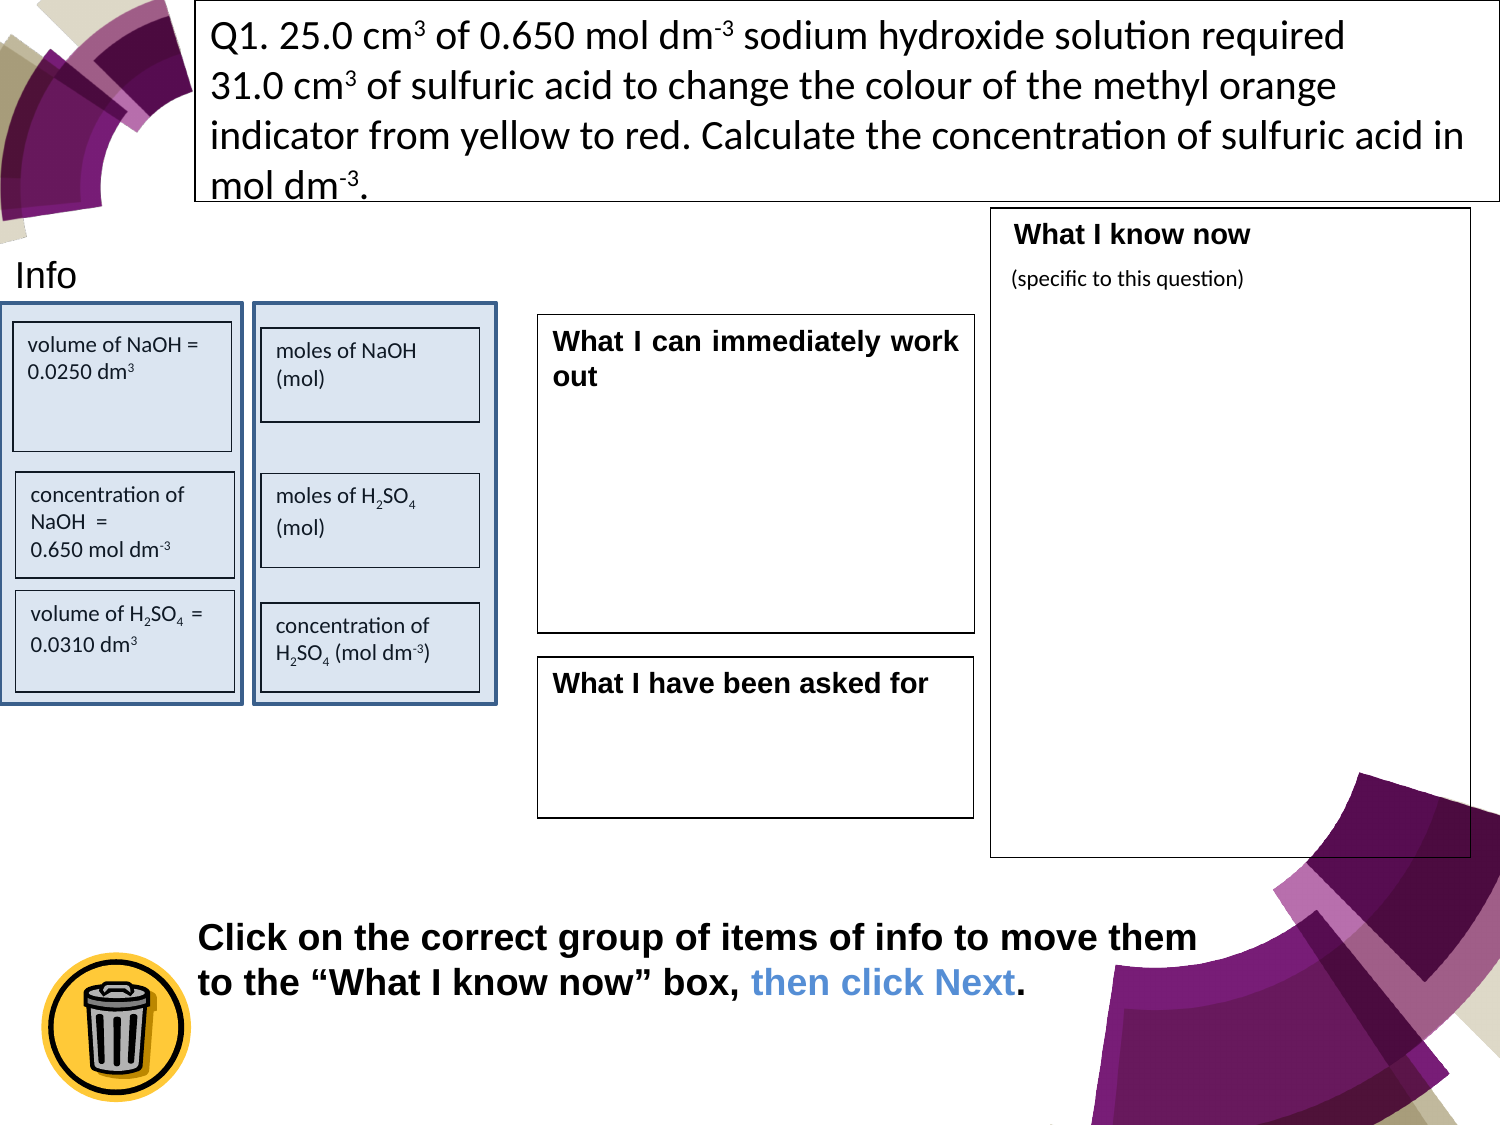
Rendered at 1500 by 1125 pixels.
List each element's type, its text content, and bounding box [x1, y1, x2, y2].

text_box What I can immediately work out [537, 314, 975, 634]
text_box Q1. 25.0 cm3 of 0.650 mol dm-3 sodium hydroxide solution required 31.0 cm3 of sulfuric acid to change the colour of the methyl orange indicator from yellow to red. Calculate the concentration of sulfuric acid in mol dm-3.. [194, 0, 1500, 202]
picture [0, 0, 219, 243]
text_box Click on the correct group of items of info to move them to the “What I know now” box, then click Next. [182, 905, 1223, 1010]
text_box [252, 301, 498, 706]
text_box [0, 301, 244, 706]
picture [1009, 716, 1500, 1125]
text_box Info [0, 243, 520, 304]
picture [41, 952, 192, 1103]
text_box What I know now (specific to this question) [990, 208, 1471, 858]
text_box What I have been asked for [537, 656, 974, 819]
